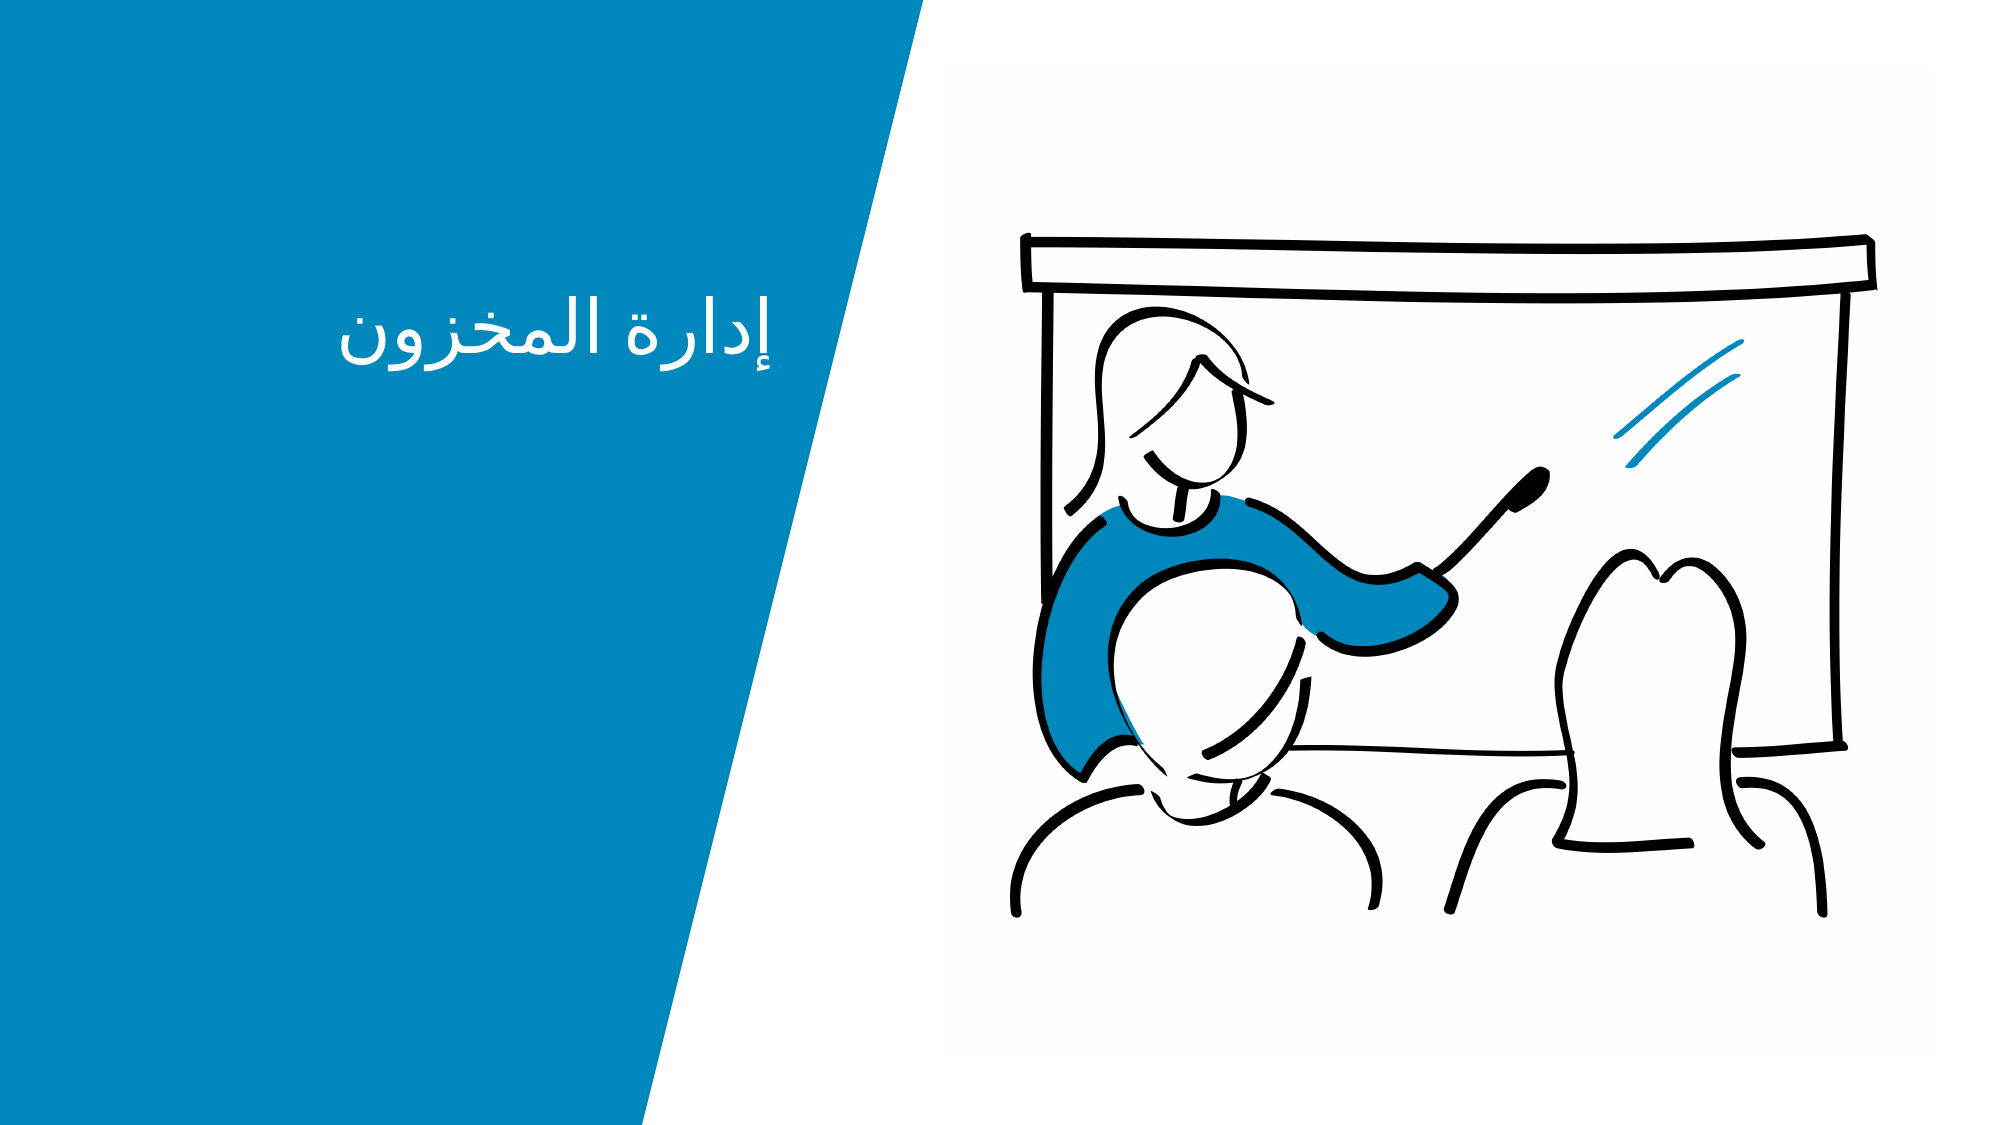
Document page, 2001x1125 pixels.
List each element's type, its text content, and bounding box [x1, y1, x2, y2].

picture [944, 68, 1932, 1056]
title إدارة المخزون [136, 0, 775, 371]
